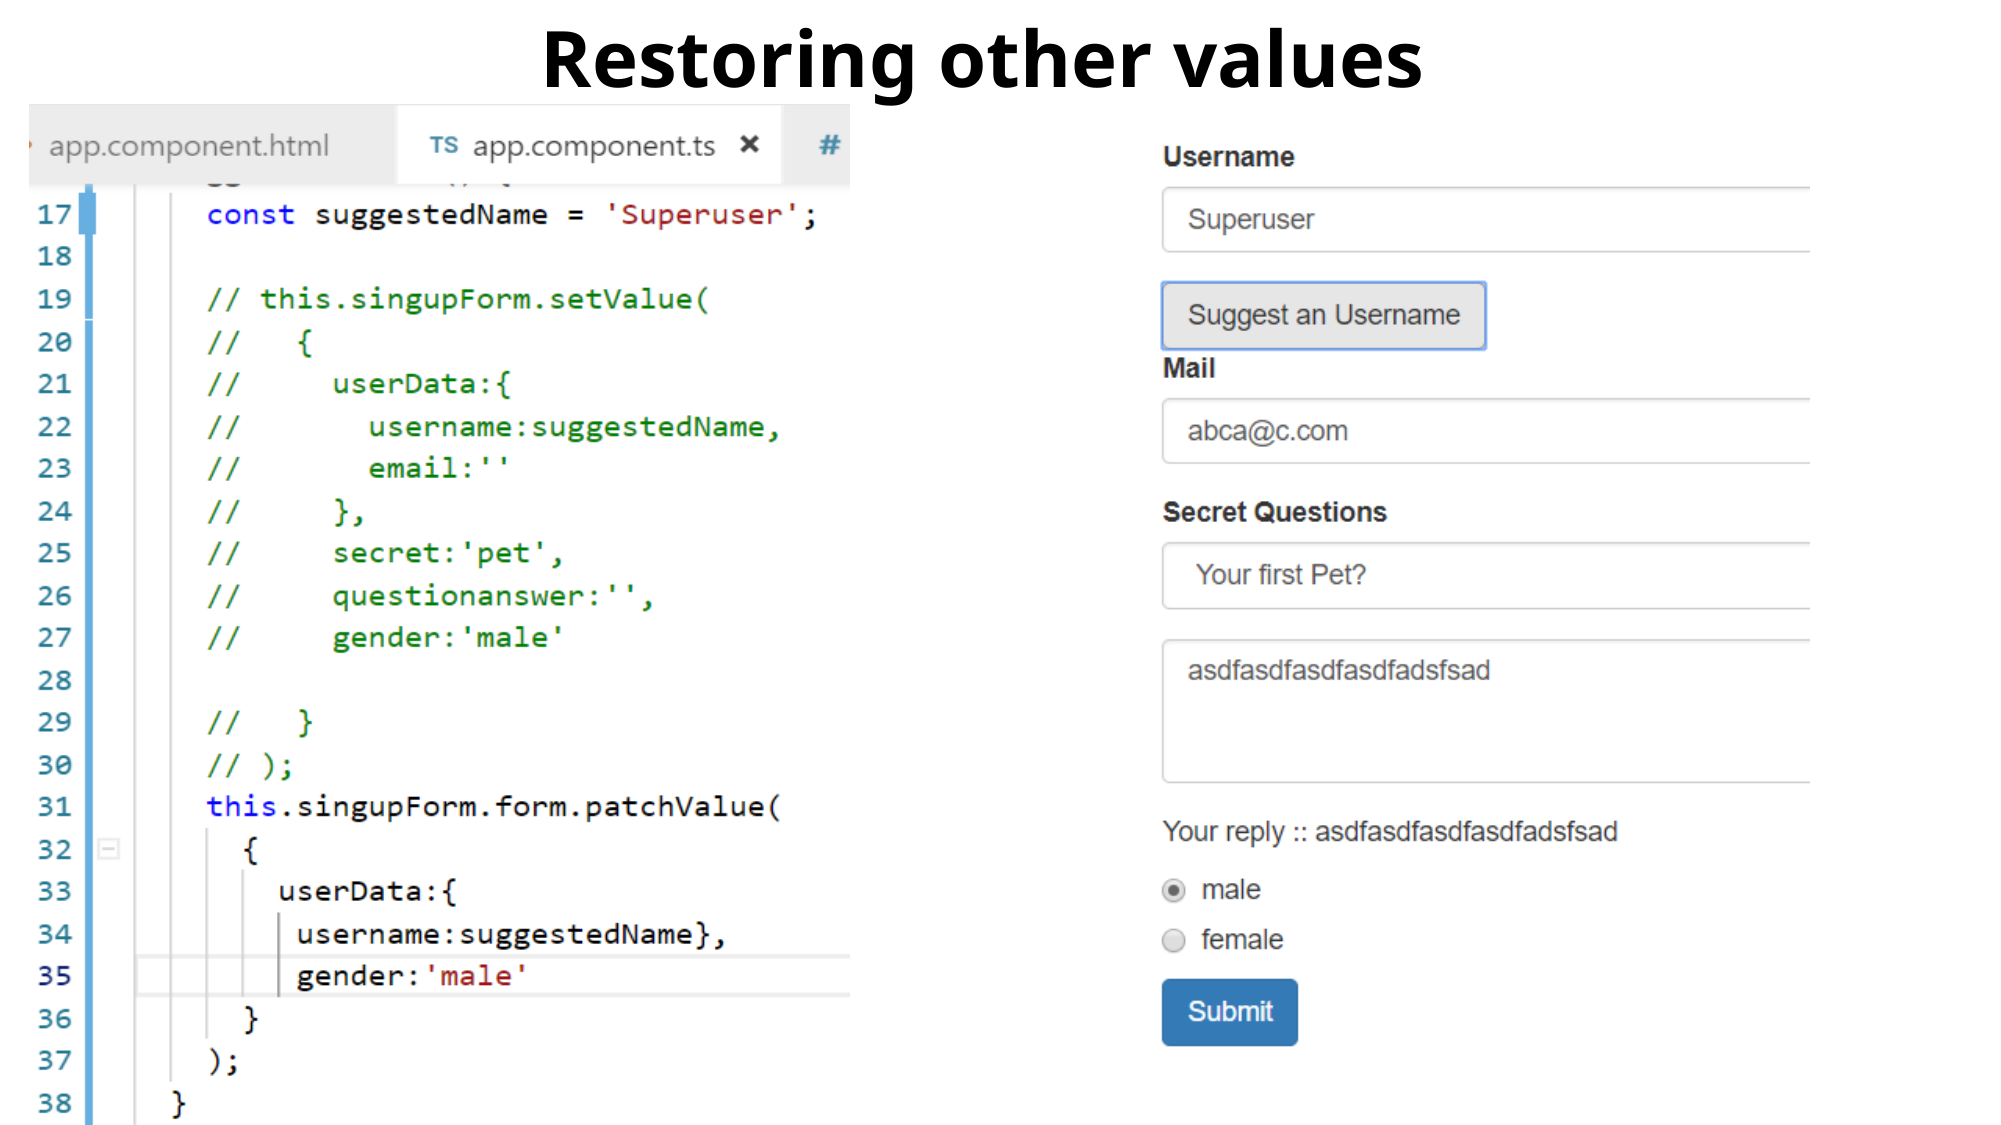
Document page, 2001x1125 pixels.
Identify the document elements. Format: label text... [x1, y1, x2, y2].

picture [1084, 104, 1810, 1084]
picture [29, 104, 850, 1125]
title Restoring other values [120, 12, 1846, 112]
